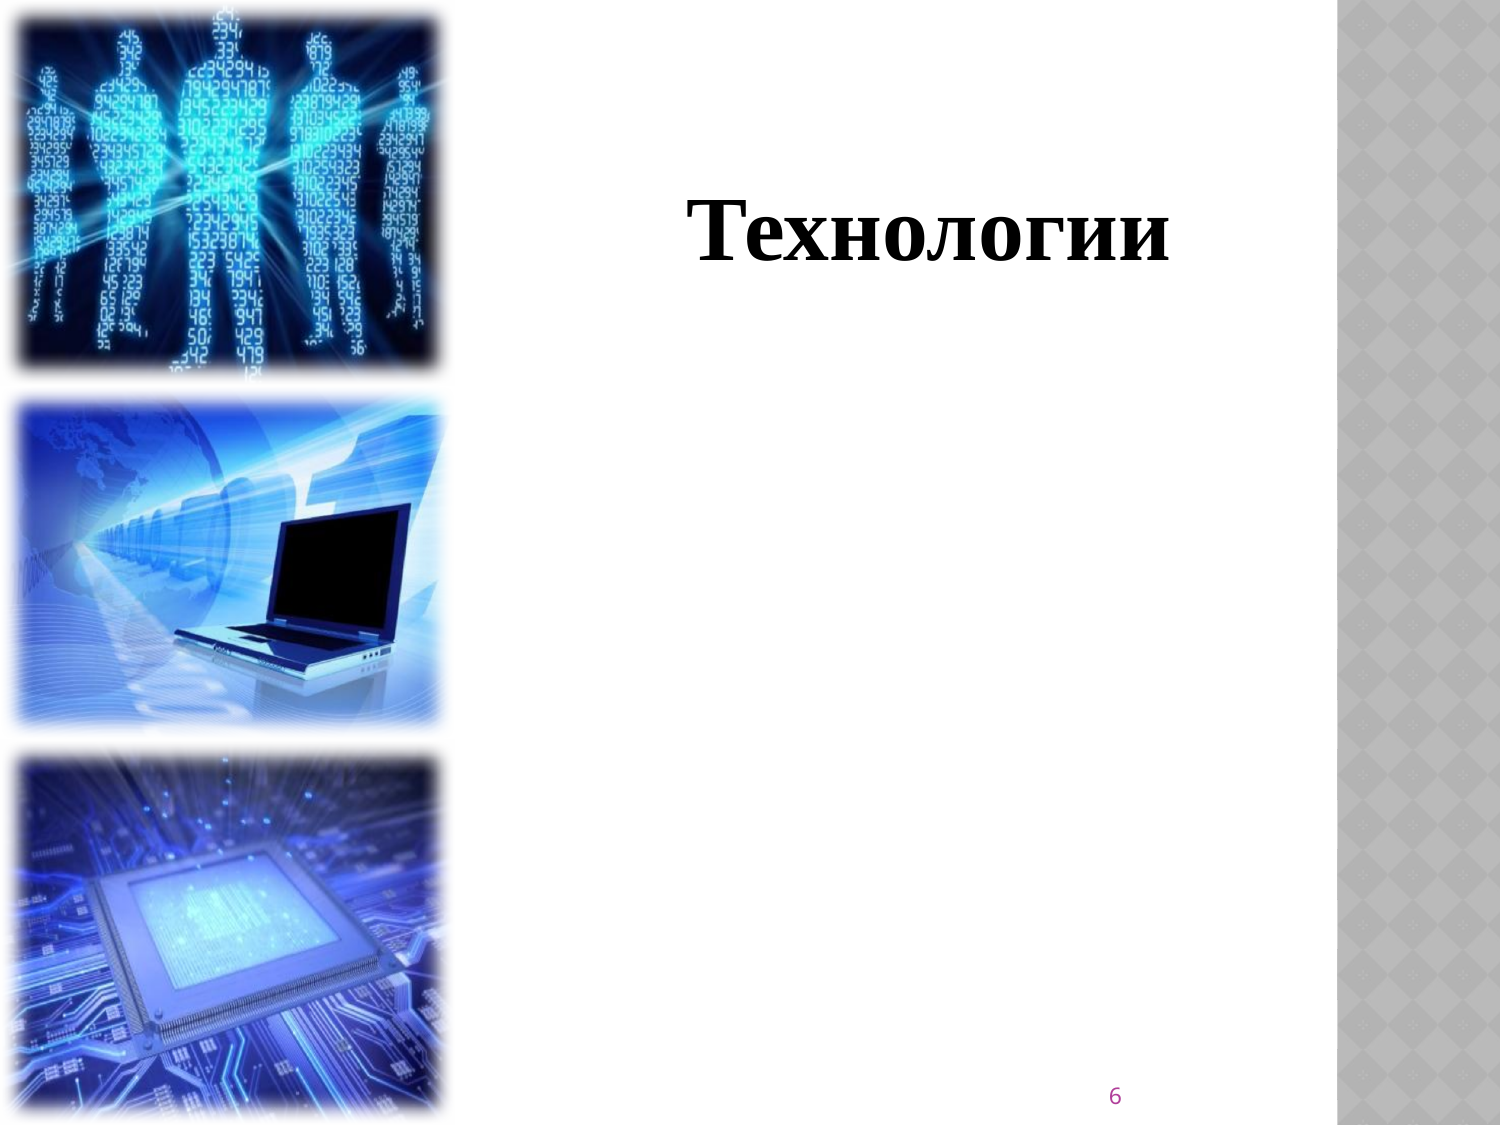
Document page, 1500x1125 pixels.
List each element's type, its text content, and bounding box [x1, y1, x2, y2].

picture [0, 384, 456, 1125]
text_box Технологии [525, 161, 1258, 287]
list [0, 0, 456, 384]
slide_number 6 [1025, 1075, 1122, 1113]
